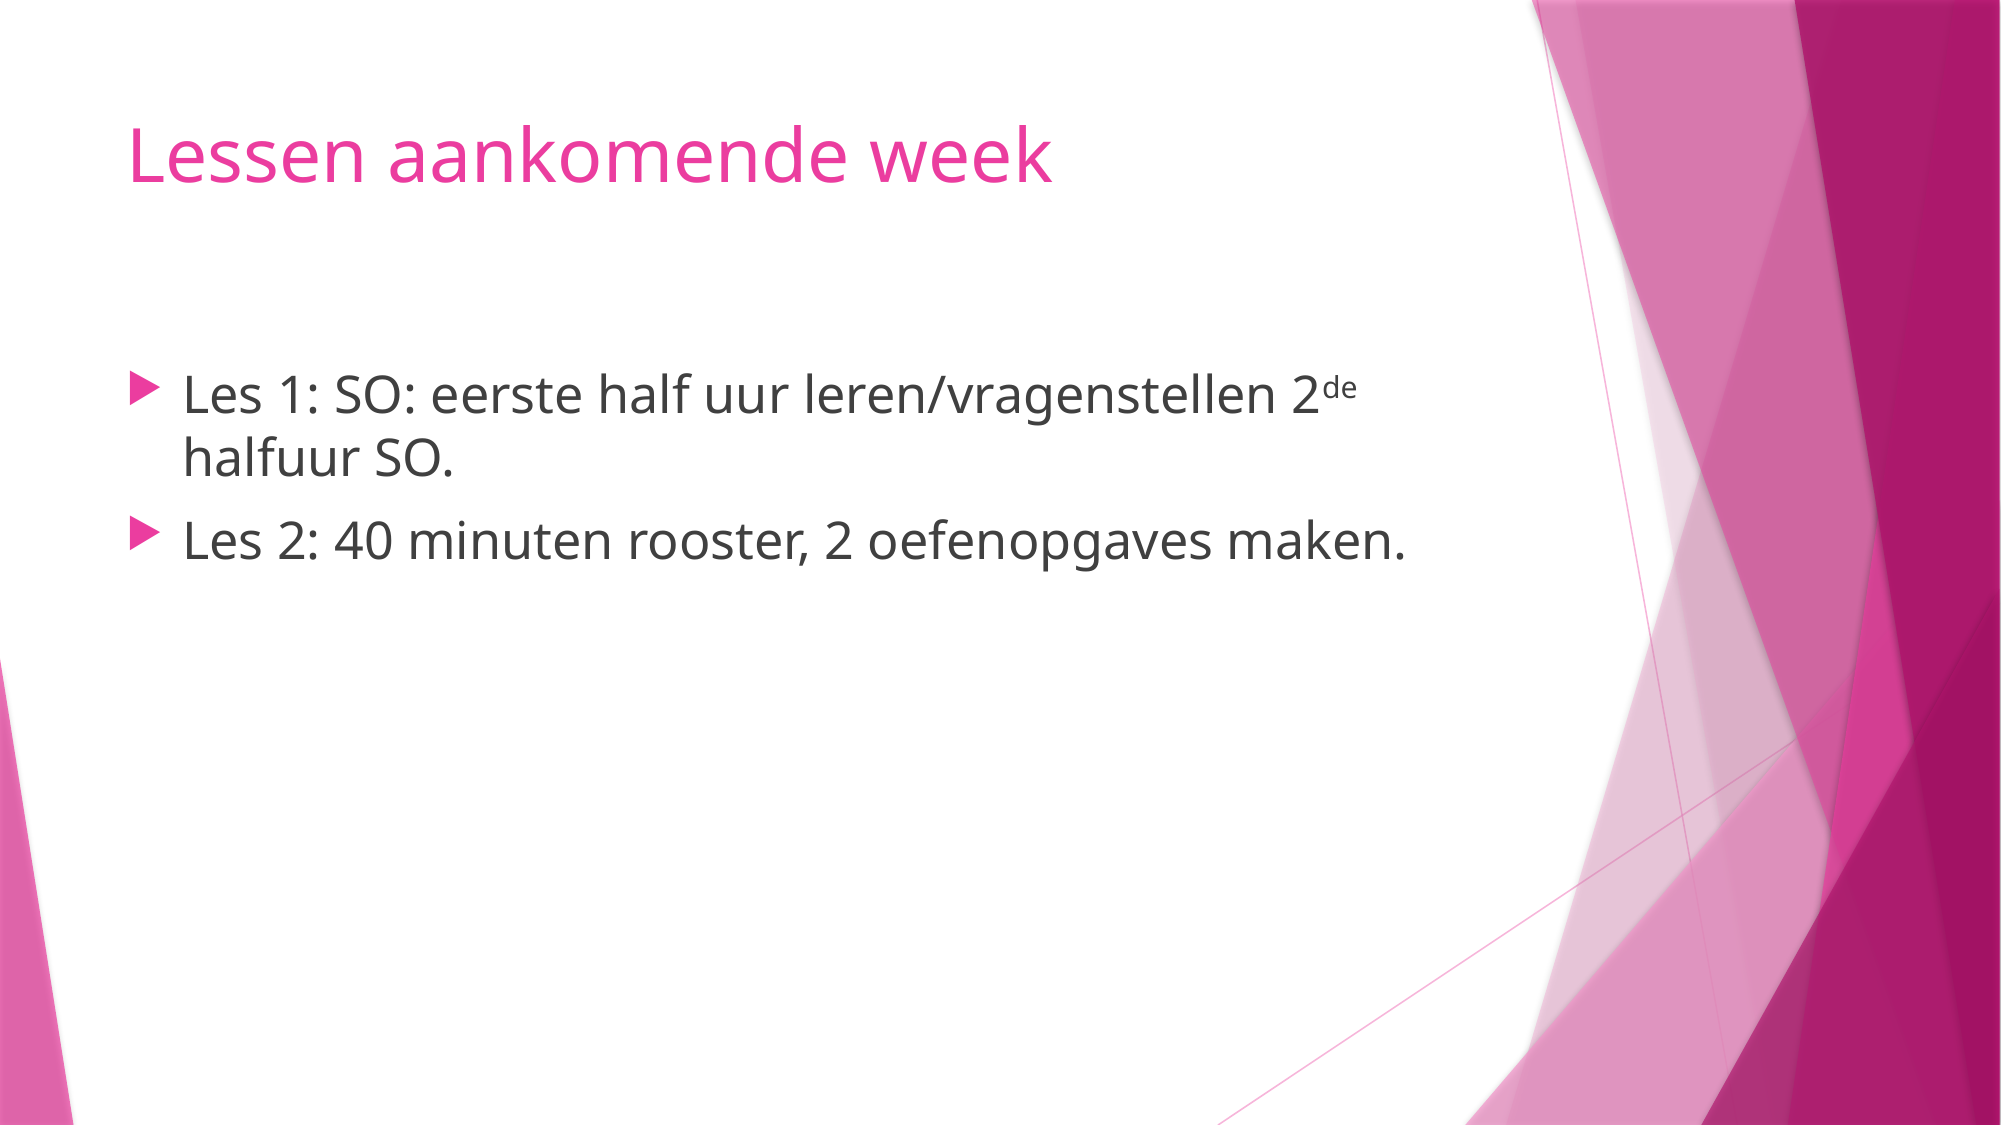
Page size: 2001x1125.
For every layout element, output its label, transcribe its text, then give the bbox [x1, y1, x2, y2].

title Lessen aankomende week [111, 99, 1522, 317]
list Les 1: SO: eerste half uur leren/vragenstellen 2de halfuur SO. Les 2: 40 minuten rooster, 2 oefenopgaves maken. [111, 354, 1522, 992]
